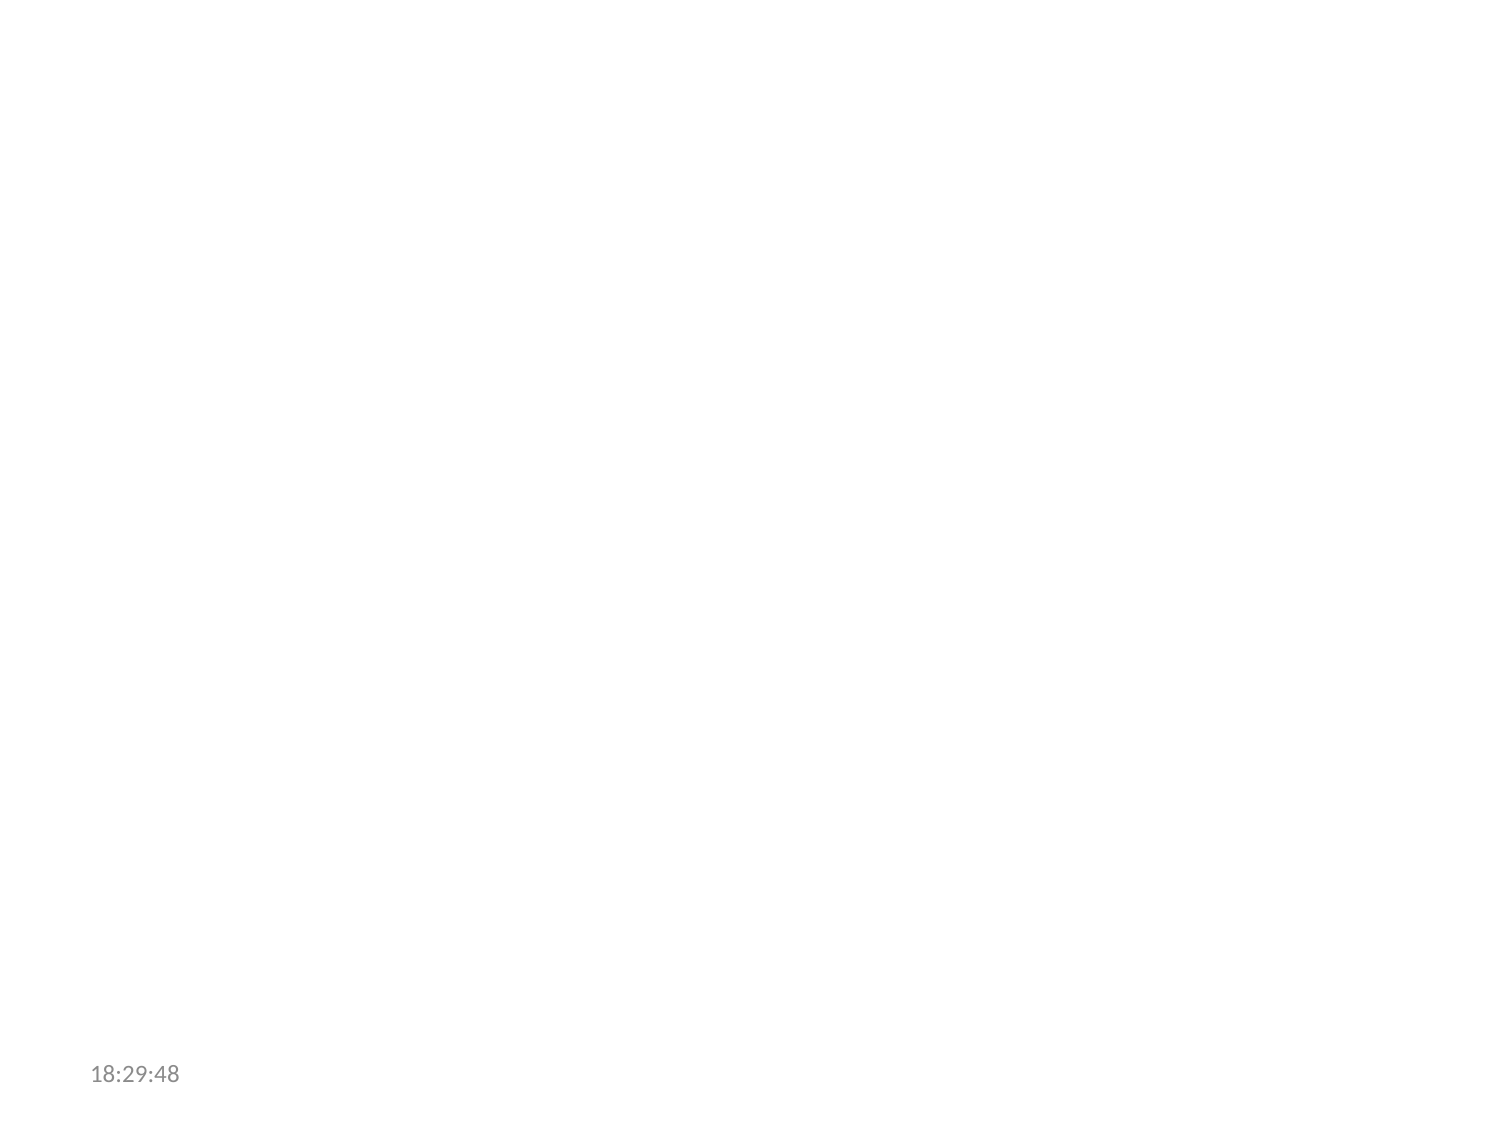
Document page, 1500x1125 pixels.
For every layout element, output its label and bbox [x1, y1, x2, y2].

slide_number [75, 1042, 425, 1103]
